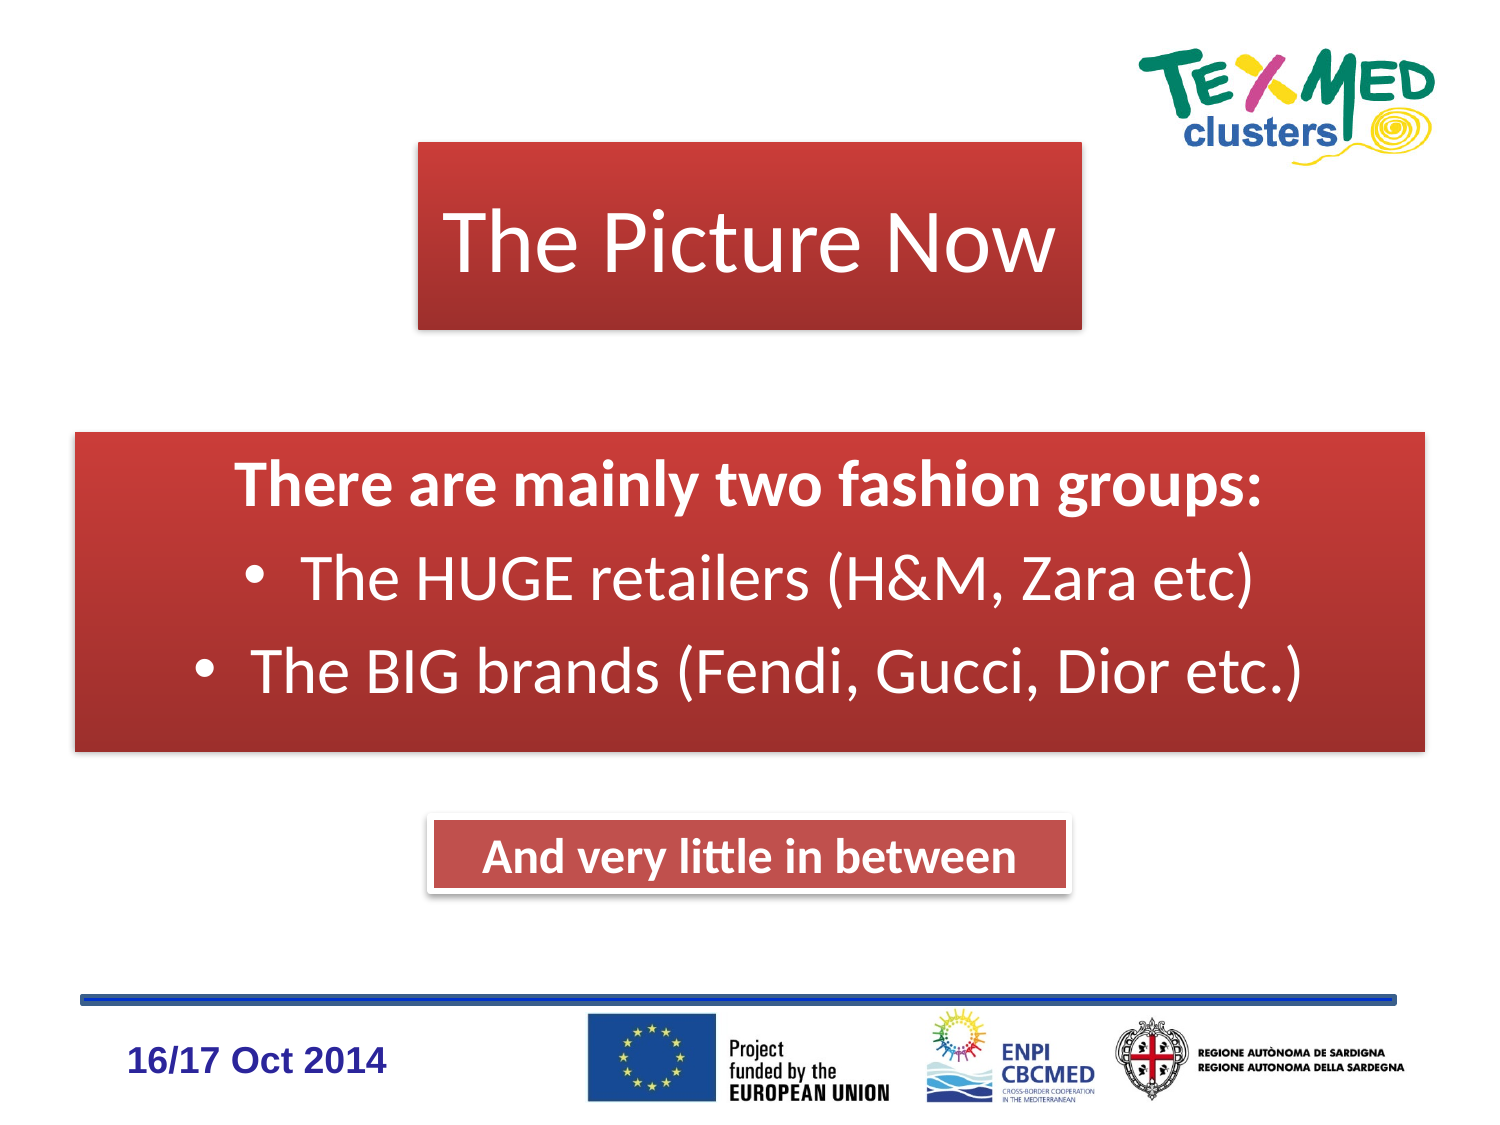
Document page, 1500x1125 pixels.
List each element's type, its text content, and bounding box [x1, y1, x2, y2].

list There are mainly two fashion groups: The HUGE retailers (H&M, Zara etc) The BIG brands (Fendi, Gucci, Dior etc.) [75, 432, 1425, 752]
text_box [80, 994, 1397, 1006]
title The Picture Now [418, 142, 1082, 330]
picture [1113, 1014, 1407, 1103]
text_box 16/17 Oct 2014 [112, 1028, 491, 1088]
picture [925, 1007, 1095, 1103]
text_box And very little in between [427, 813, 1072, 894]
picture [585, 1012, 891, 1103]
picture [1129, 34, 1442, 176]
